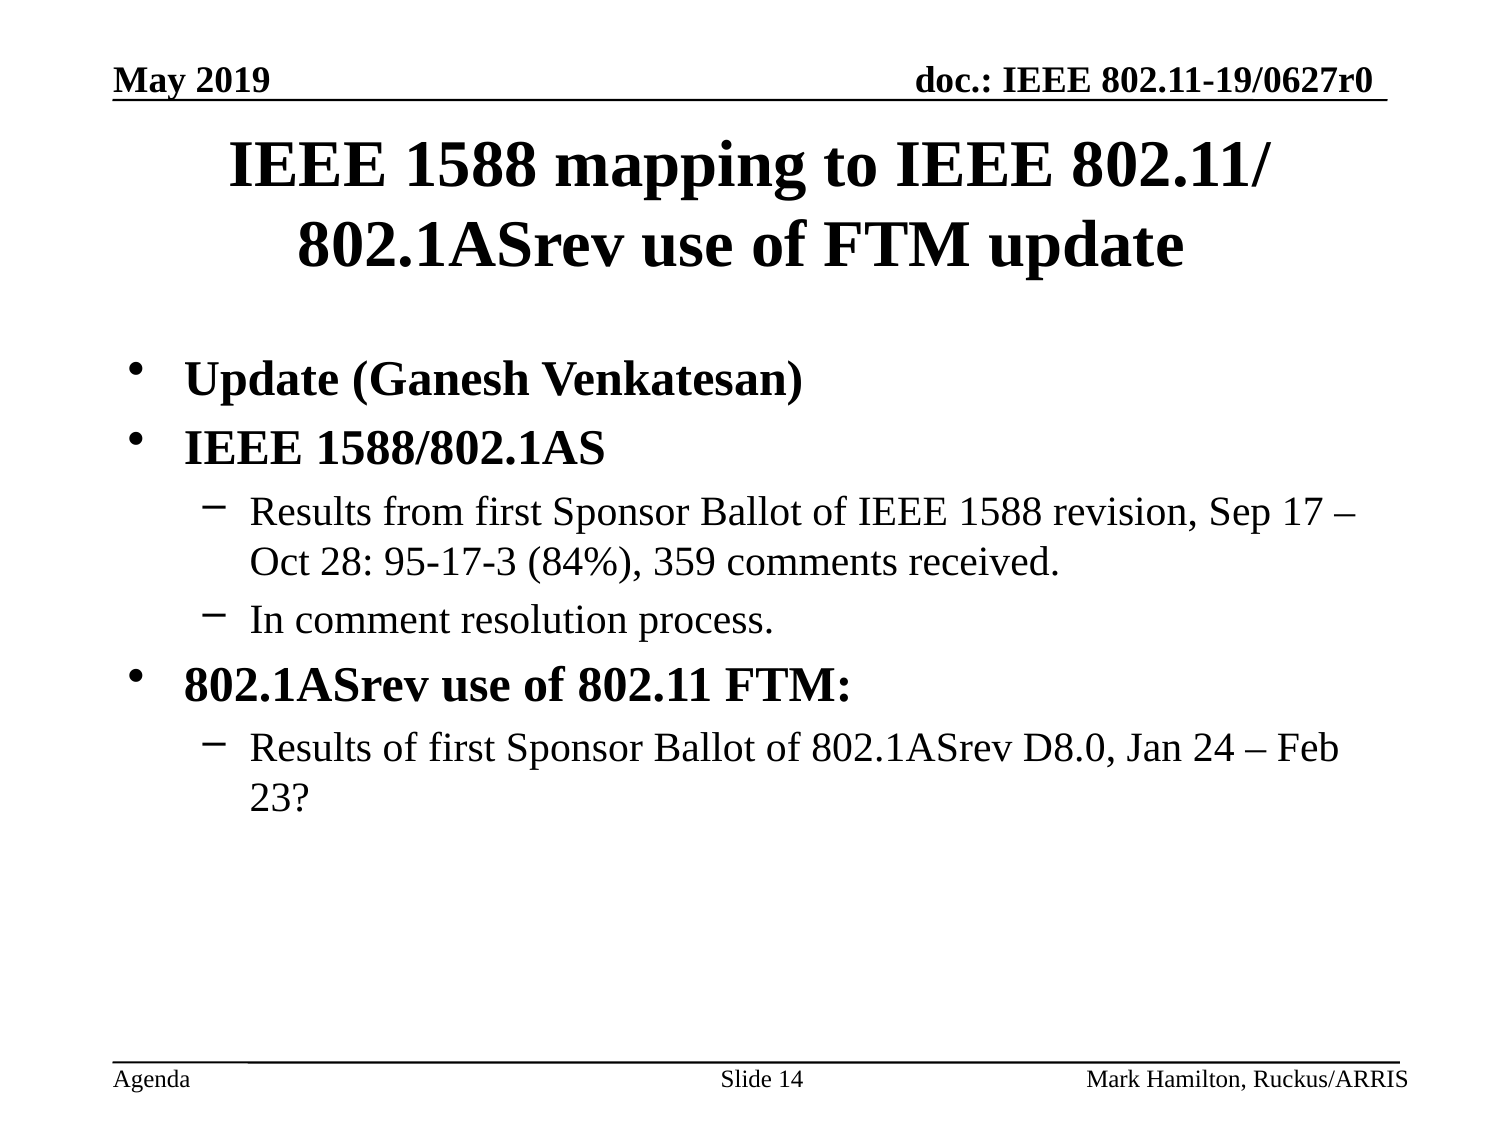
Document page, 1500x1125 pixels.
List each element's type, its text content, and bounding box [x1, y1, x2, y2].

list Update (Ganesh Venkatesan) IEEE 1588/802.1AS Results from first Sponsor Ballot of IEEE 1588 revision, Sep 17 – Oct 28: 95-17-3 (84%), 359 comments received. In comment resolution process. 802.1ASrev use of 802.11 FTM: Results of first Sponsor Ballot of 802.1ASrev D8.0, Jan 24 – Feb 23? [112, 337, 1388, 1000]
title IEEE 1588 mapping to IEEE 802.11/ 802.1ASrev use of FTM update [112, 112, 1388, 288]
